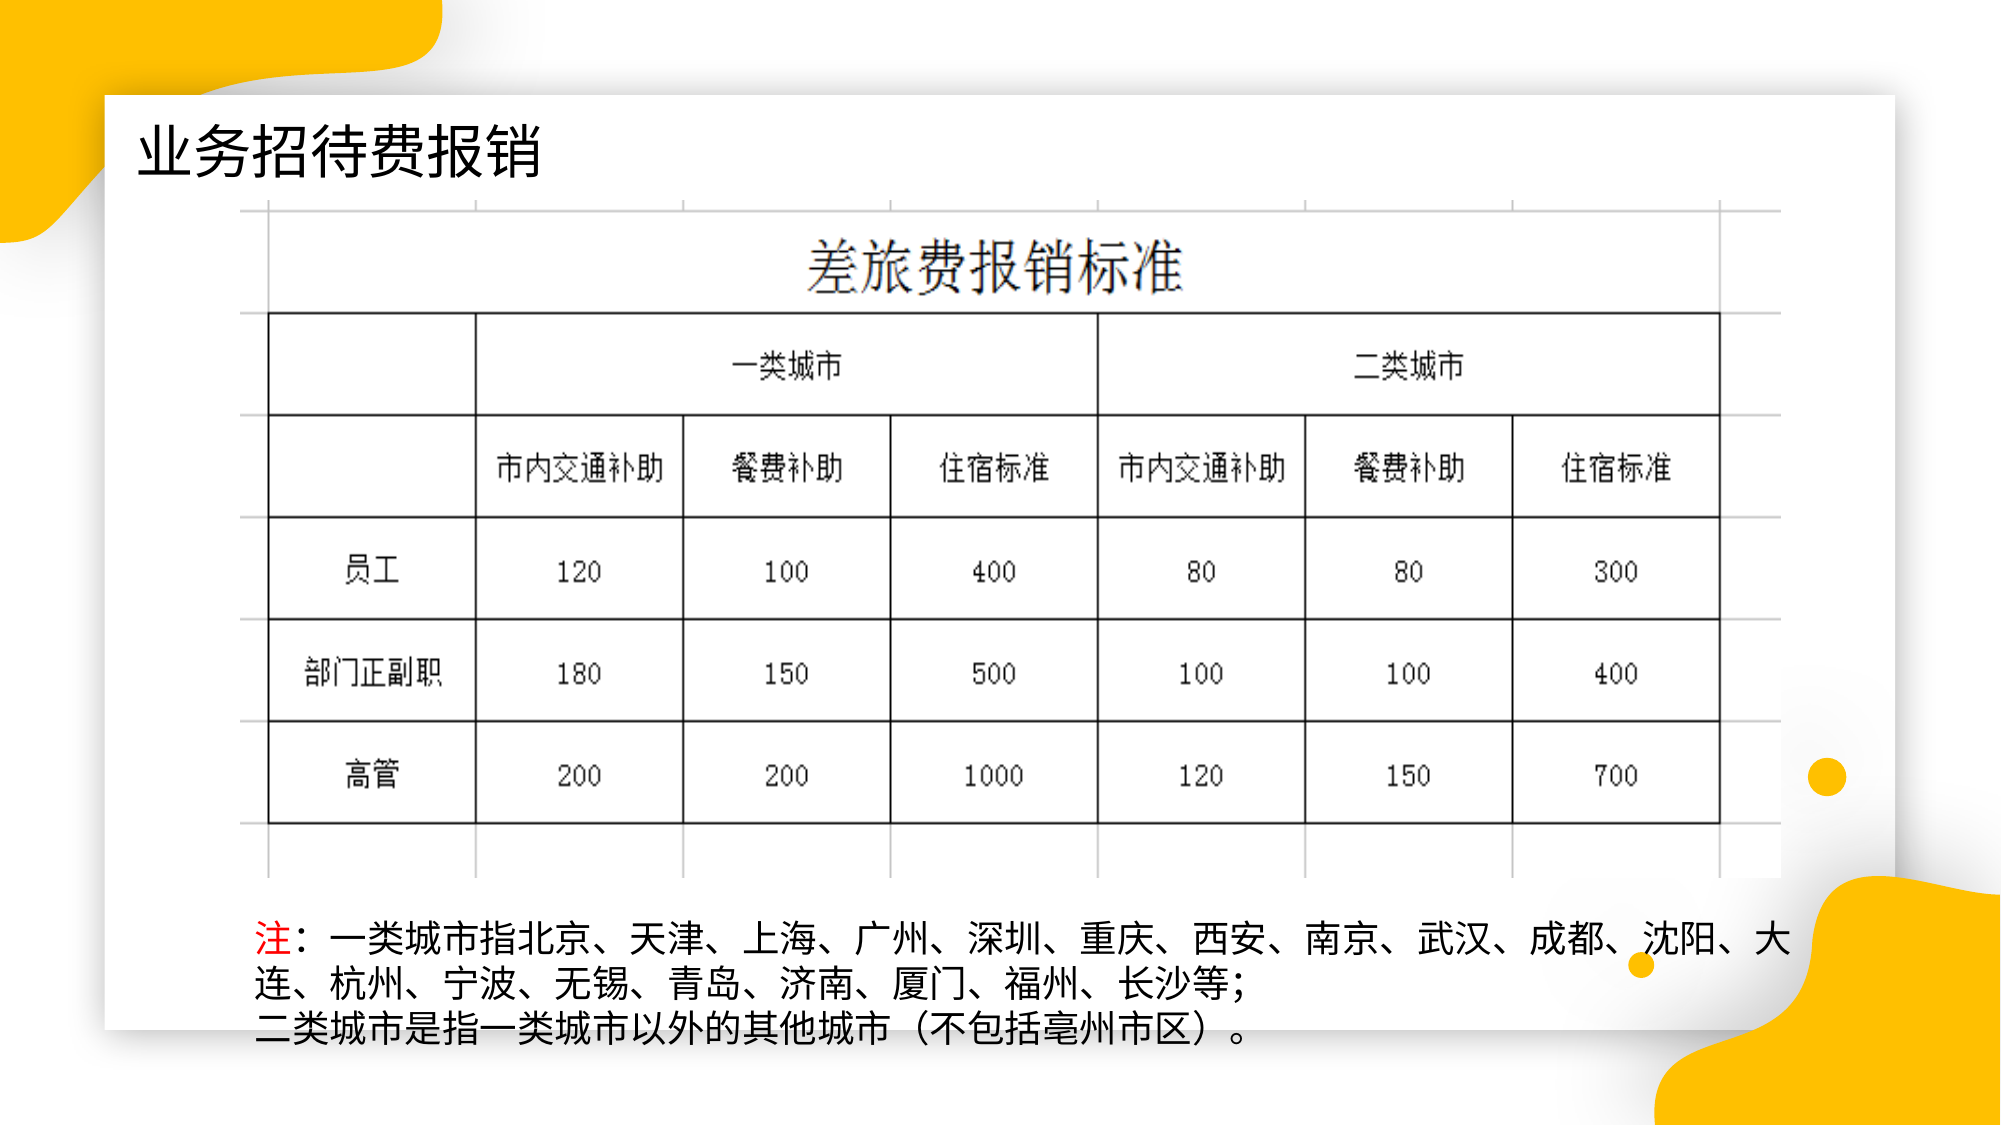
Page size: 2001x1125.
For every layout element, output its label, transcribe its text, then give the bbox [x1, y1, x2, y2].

text_box 业务招待费报销 [120, 107, 958, 193]
picture [240, 200, 1781, 878]
text_box 注：一类城市指北京、天津、上海、广州、深圳、重庆、西安、南京、武汉、成都、沈阳、大连、杭州、宁波、无锡、青岛、济南、厦门、福州、长沙等； 二类城市是指一类城市以外的其他城市（不包括亳州市区）。 [240, 907, 1843, 1103]
